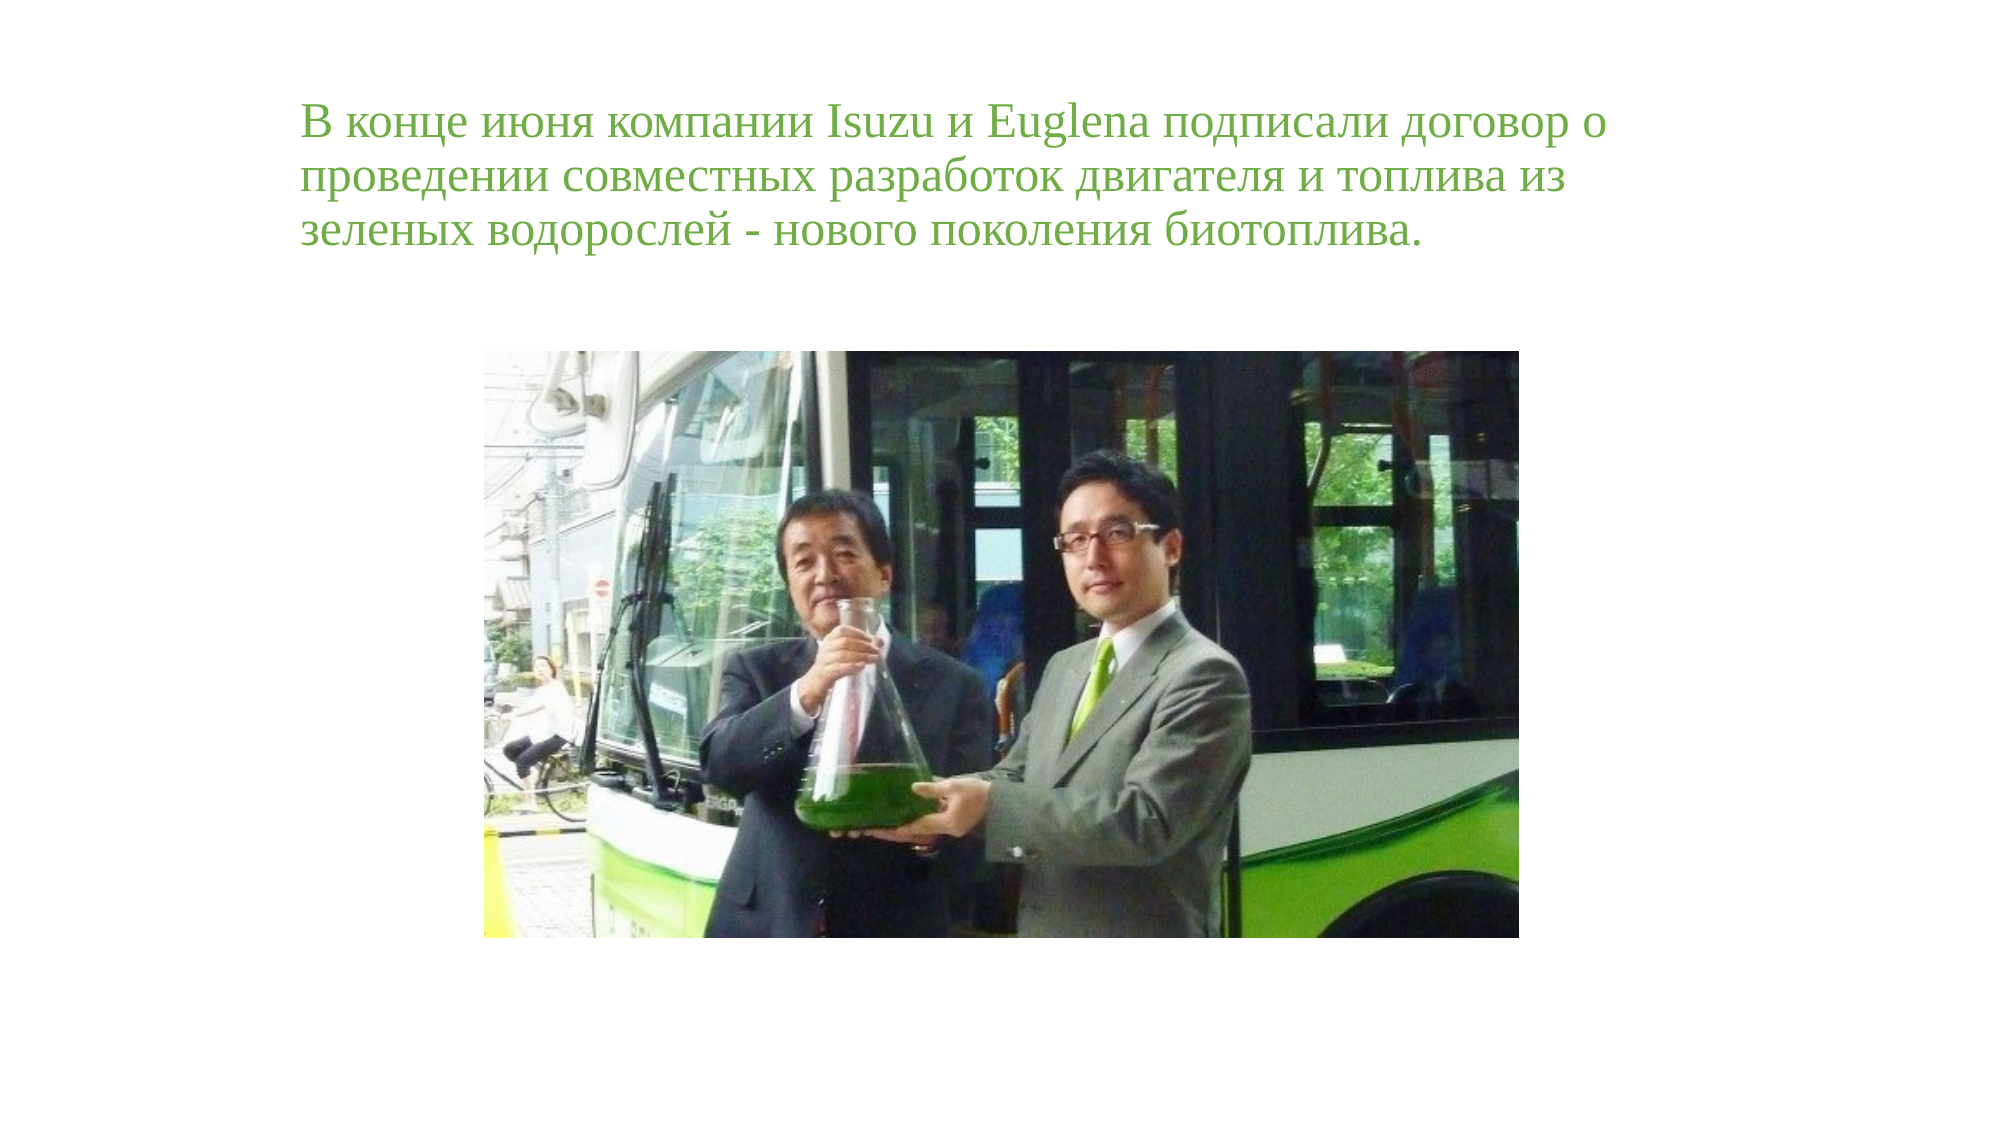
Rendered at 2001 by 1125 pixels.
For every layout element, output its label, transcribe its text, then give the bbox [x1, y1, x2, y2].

title В конце июня компании Isuzu и Euglena подписали договор о проведении совместных разработок двигателя и топлива из зеленых водорослей - нового поколения биотоплива. [285, 45, 1715, 305]
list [484, 351, 1519, 938]
